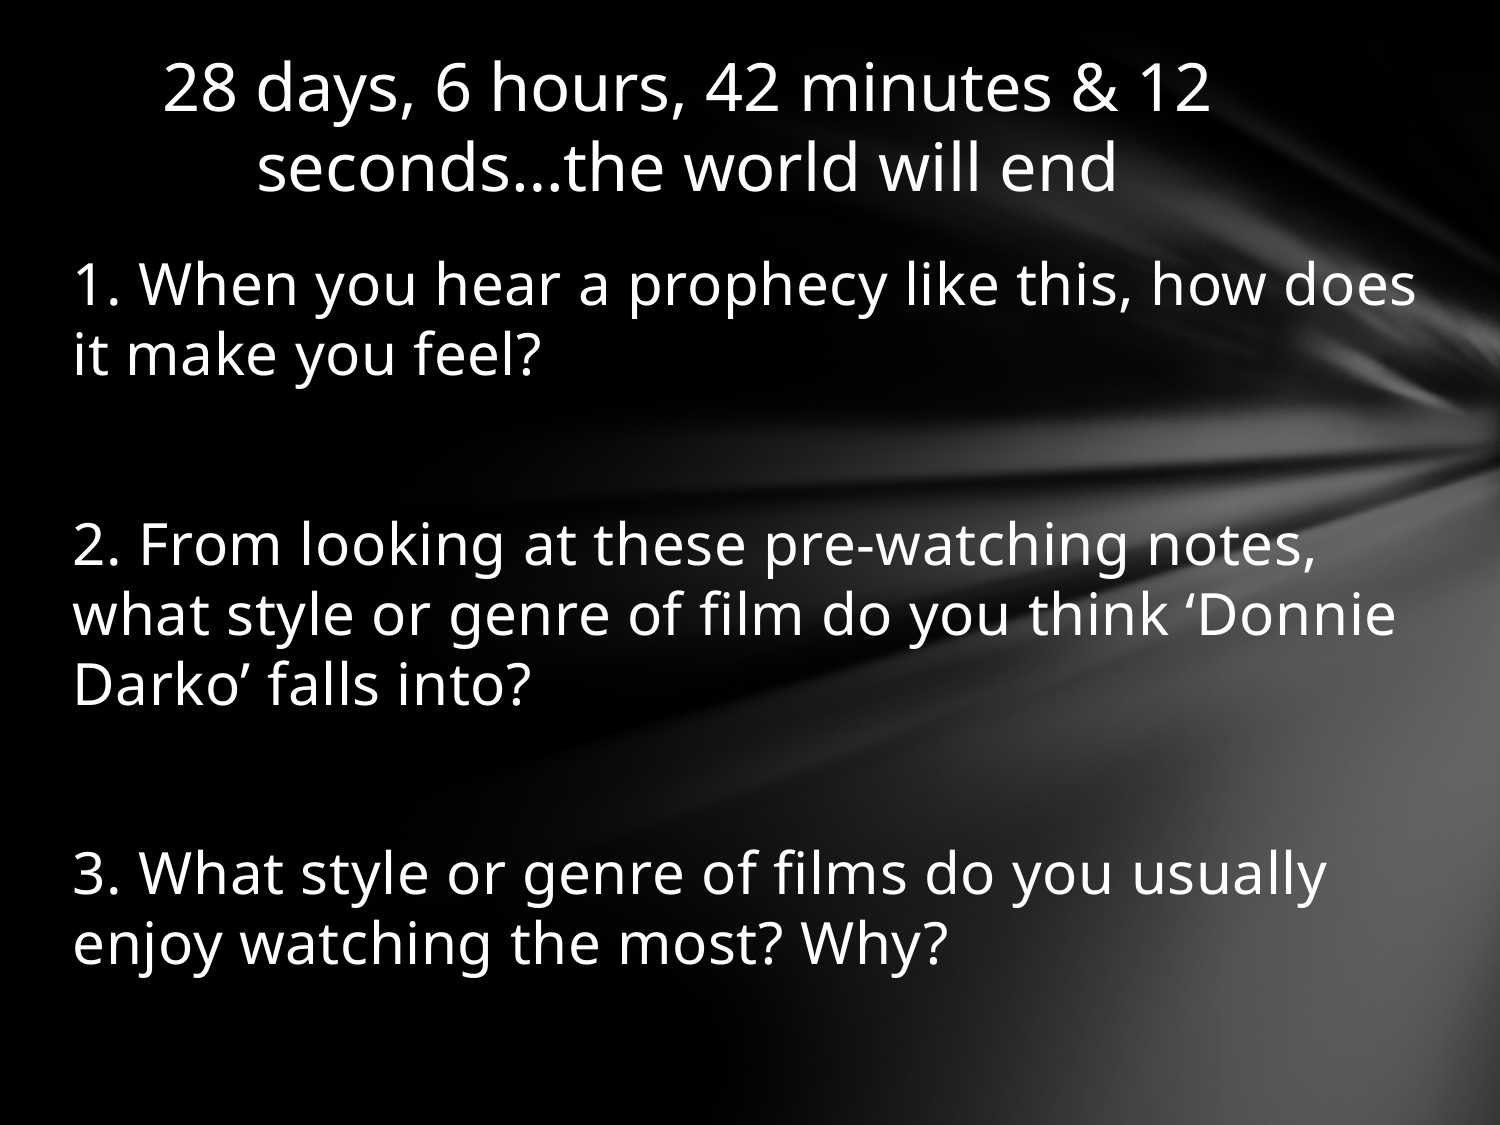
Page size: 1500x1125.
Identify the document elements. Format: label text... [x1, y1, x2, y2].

title 28 days, 6 hours, 42 minutes & 12 seconds…the world will end [57, 37, 1319, 213]
list 1. When you hear a prophecy like this, how does it make you feel? 2. From looking at these pre-watching notes, what style or genre of film do you think ‘Donnie Darko’ falls into? 3. What style or genre of films do you usually enjoy watching the most? Why? [57, 240, 1438, 1016]
